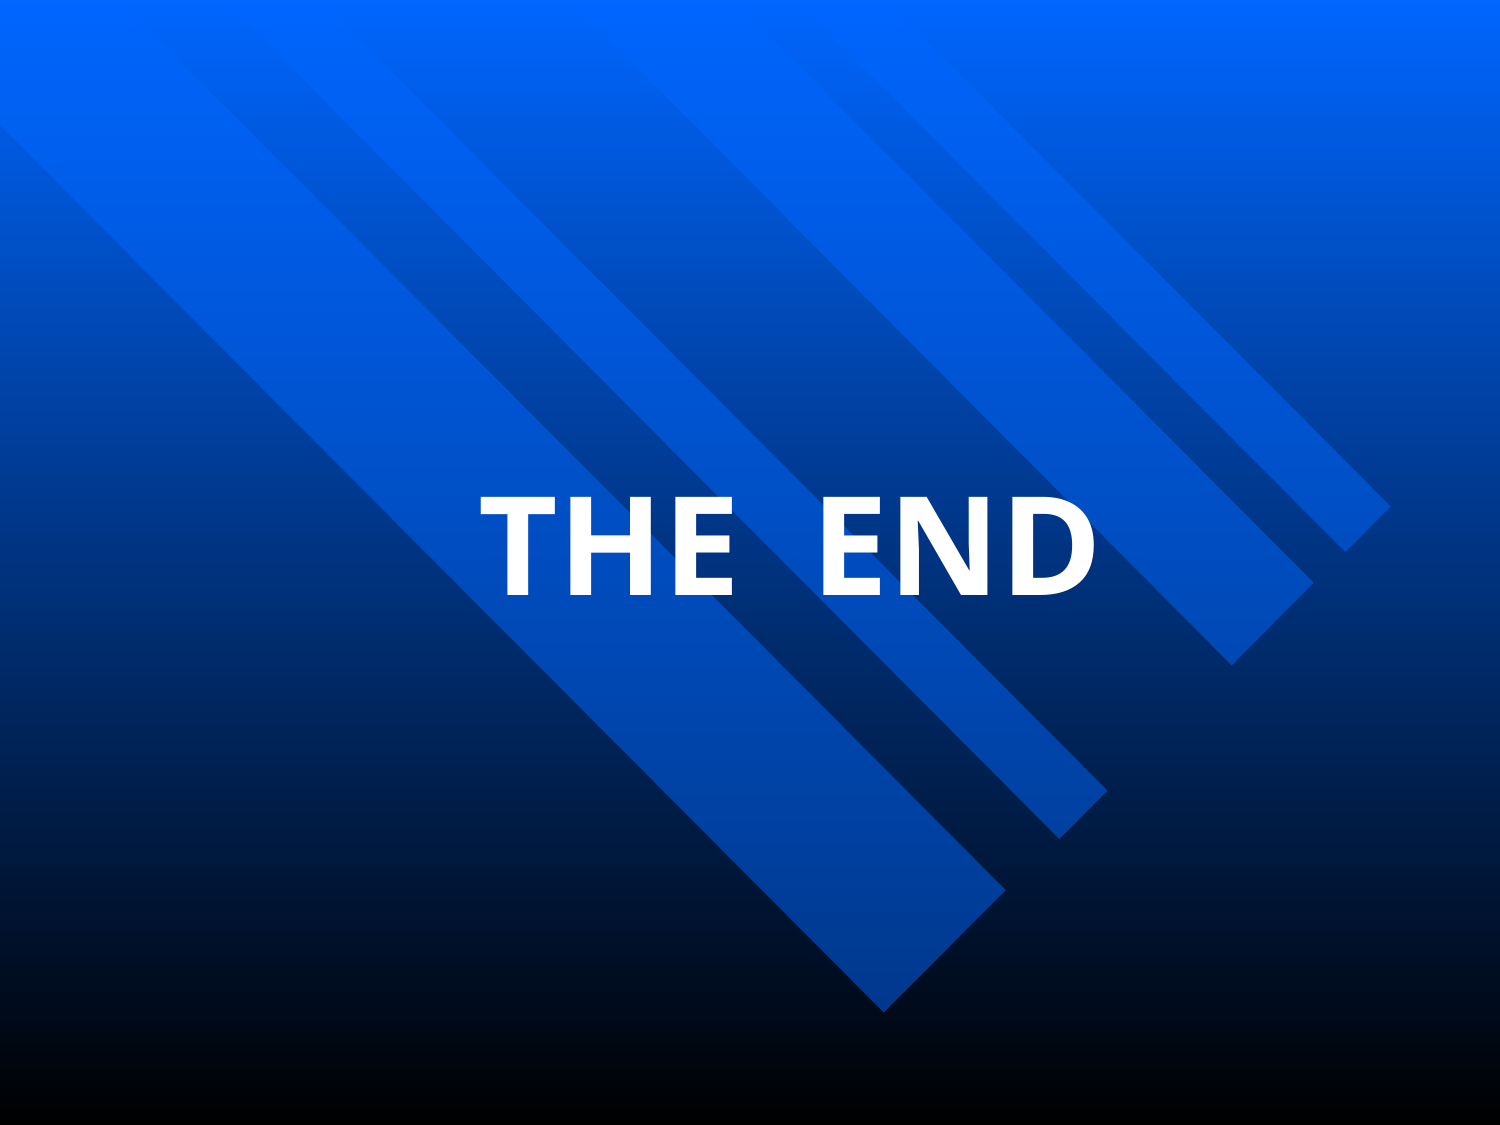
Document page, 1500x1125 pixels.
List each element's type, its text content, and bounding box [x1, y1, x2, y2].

list THE END [161, 249, 1420, 913]
